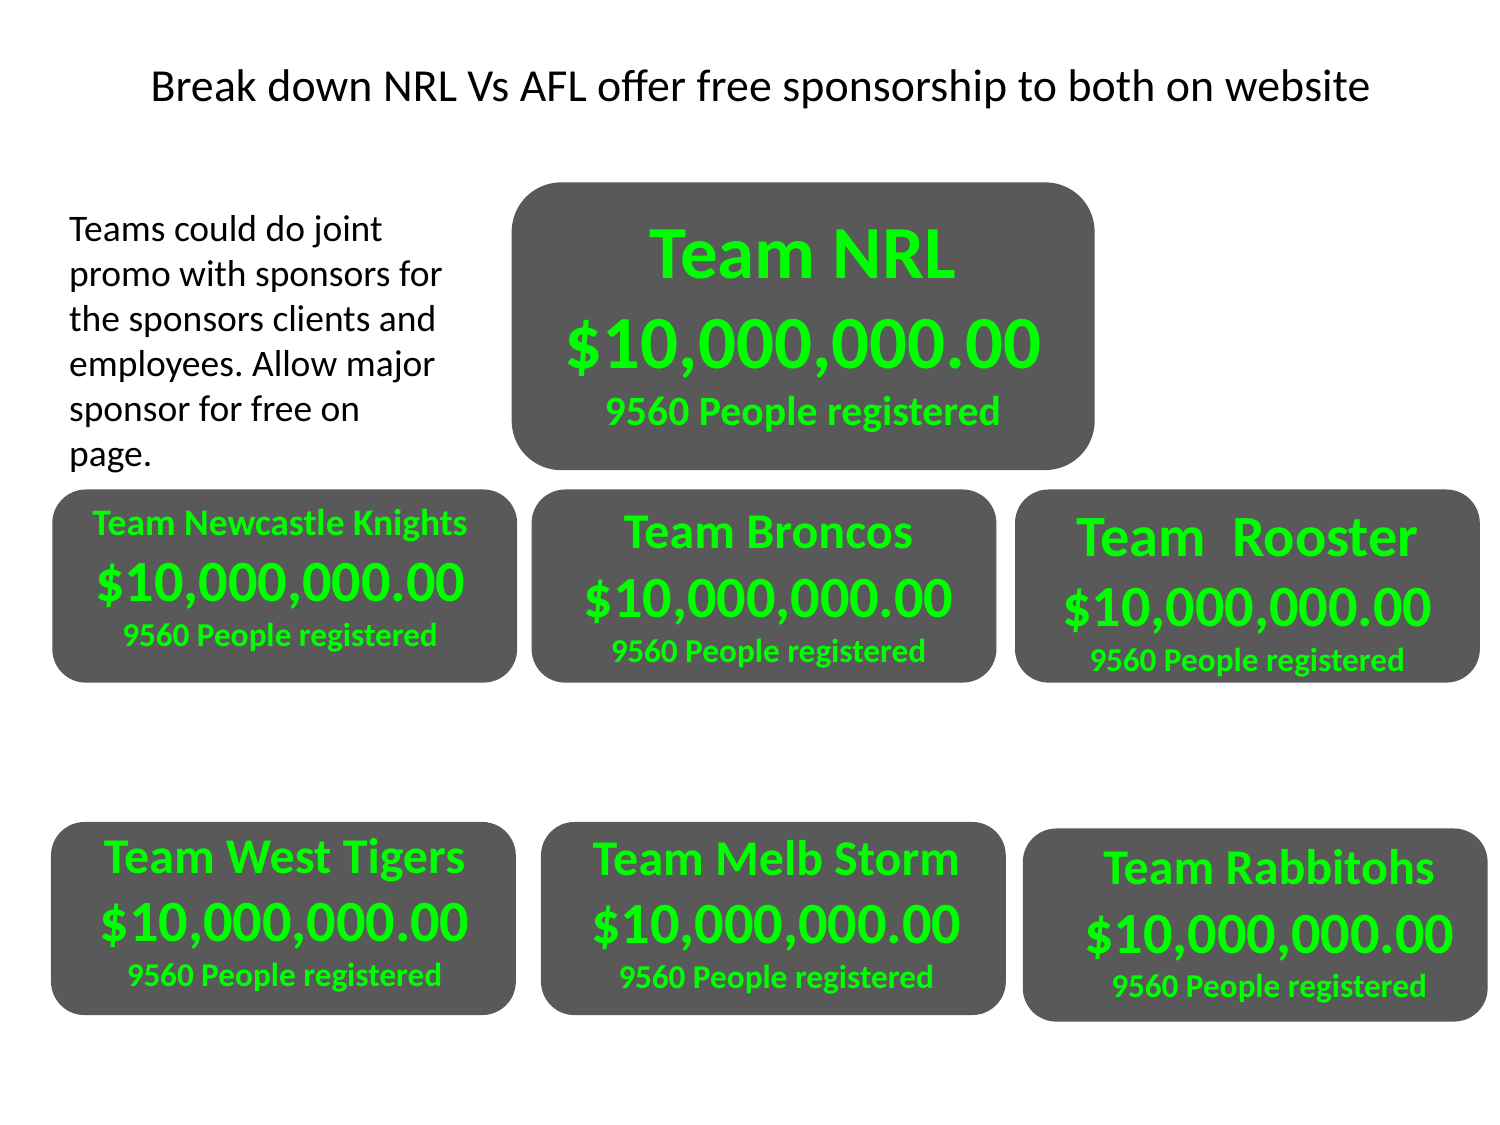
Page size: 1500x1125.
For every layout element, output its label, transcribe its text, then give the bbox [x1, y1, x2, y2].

text_box [50, 822, 516, 1016]
text_box Teams could do joint promo with sponsors for the sponsors clients and employees. Allow major sponsor for free on page. [54, 196, 467, 481]
text_box Team Rabbitohs $10,000,000.00 9560 People registered [1067, 827, 1472, 1012]
text_box Team Broncos $10,000,000.00 9560 People registered [543, 491, 995, 677]
text_box Team Newcastle Knights $10,000,000.00 9560 People registered [64, 490, 497, 661]
text_box Team West Tigers $10,000,000.00 9560 People registered [82, 815, 487, 1001]
text_box Team Rooster $10,000,000.00 9560 People registered [1045, 490, 1450, 686]
text_box Team NRL $10,000,000.00 9560 People registered [549, 196, 1058, 442]
text_box [531, 497, 543, 675]
text_box [540, 833, 999, 1016]
text_box [546, 677, 982, 683]
text_box [511, 182, 1095, 471]
title Break down NRL Vs AFL offer free sponsorship to both on website [86, 30, 1437, 135]
text_box Team Melb Storm $10,000,000.00 9560 People registered [549, 817, 1004, 1003]
text_box [1022, 828, 1488, 1022]
text_box [1015, 489, 1480, 683]
text_box [52, 492, 518, 683]
